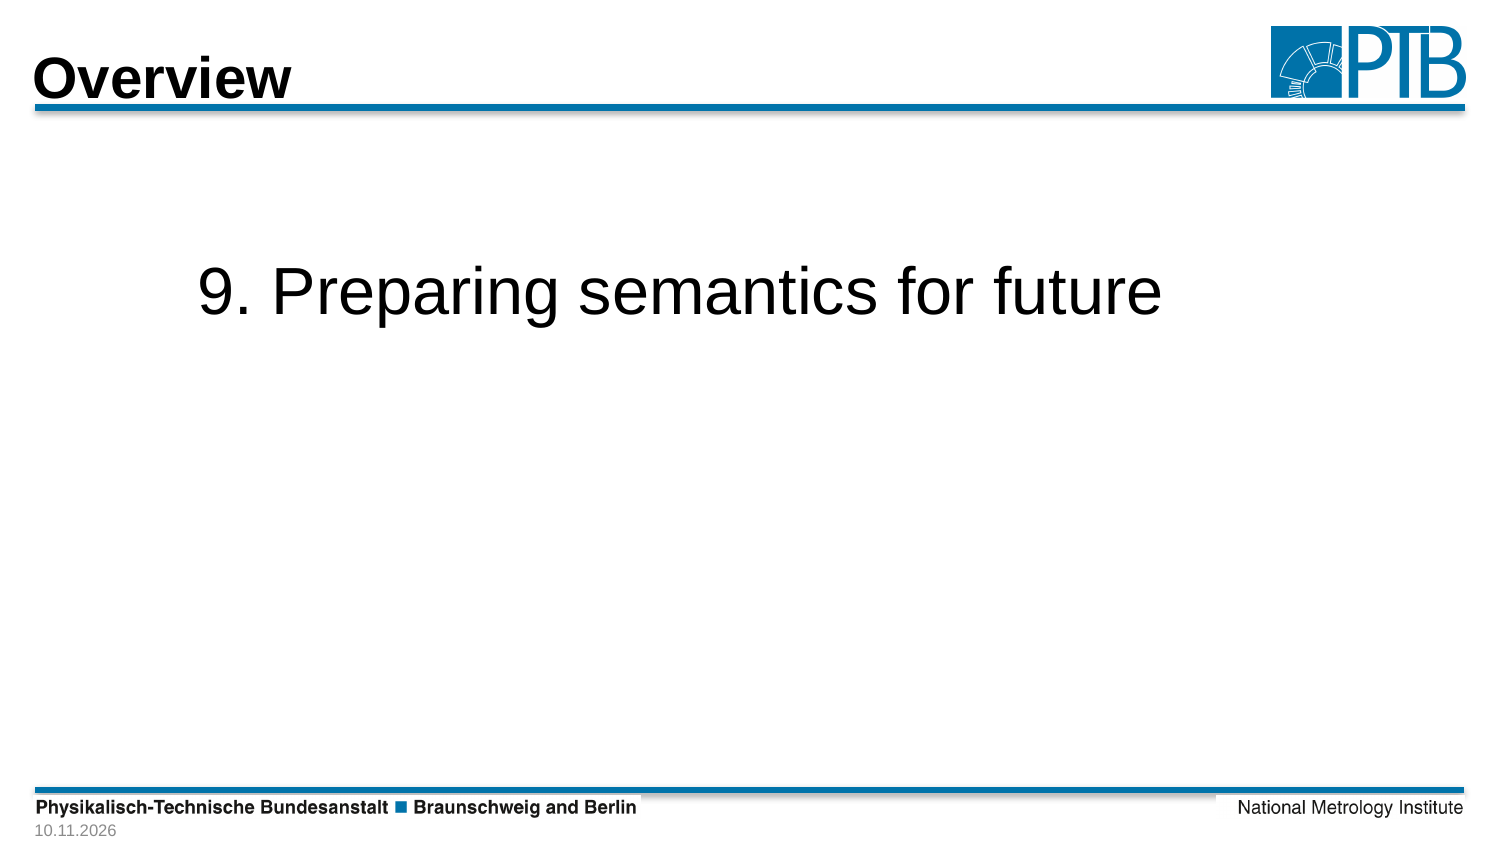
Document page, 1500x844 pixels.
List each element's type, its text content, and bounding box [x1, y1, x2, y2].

picture [33, 795, 641, 815]
picture [1459, 80, 1467, 98]
list 9. Preparing semantics for future [183, 239, 1388, 422]
picture [1216, 795, 1465, 819]
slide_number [19, 815, 669, 844]
picture [1459, 26, 1467, 75]
title Overview [17, 26, 1459, 123]
